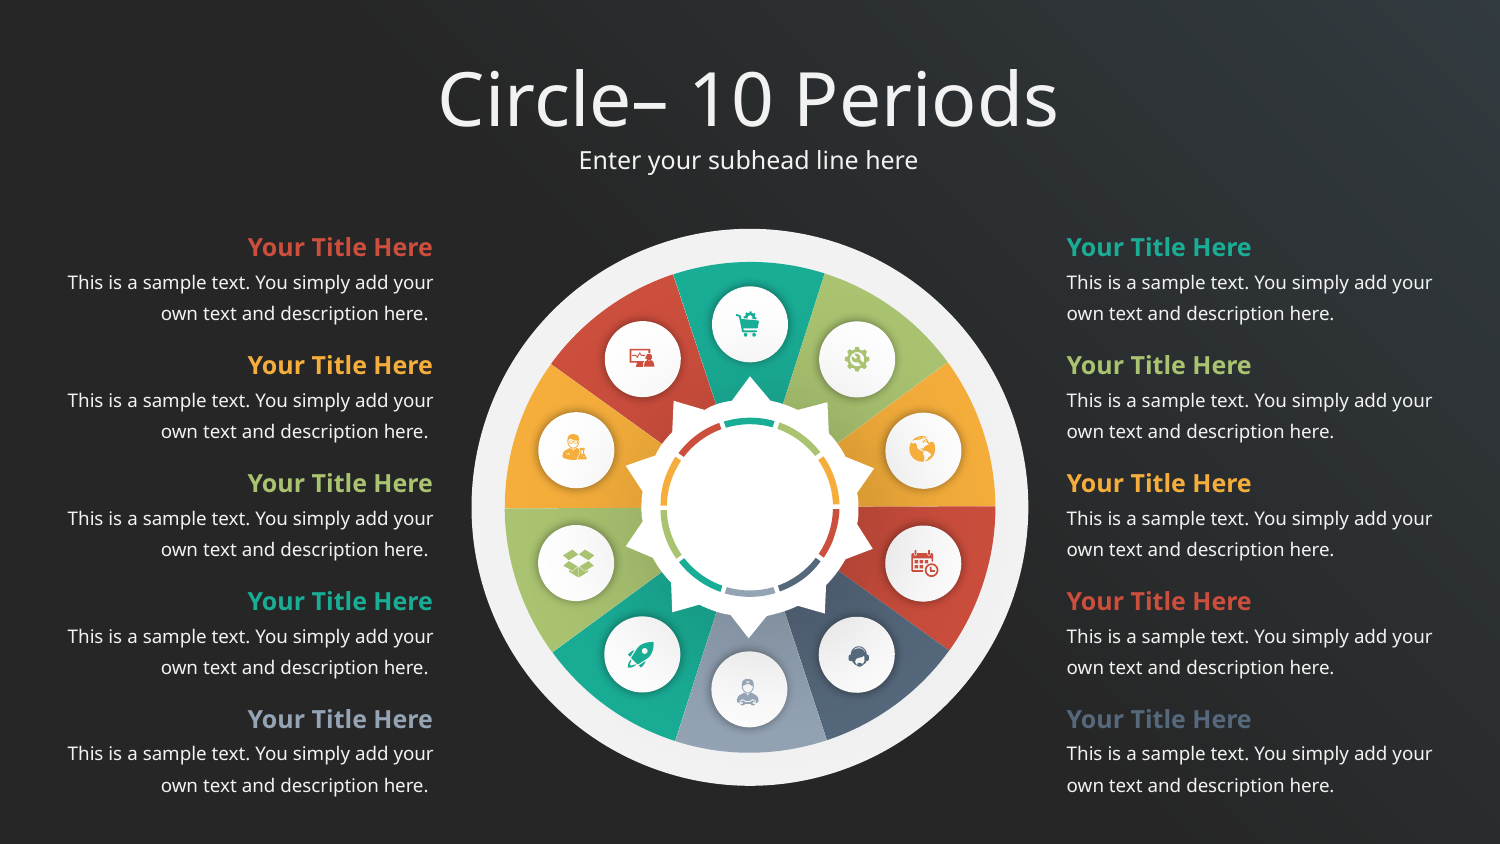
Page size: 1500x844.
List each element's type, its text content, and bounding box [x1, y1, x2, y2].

text_box Your Title Here This is a sample text. You simply add your own text and description here. [1068, 691, 1437, 797]
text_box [437, 195, 1063, 820]
text_box Your Title Here This is a sample text. You simply add your own text and description here. [63, 455, 432, 561]
text_box Your Title Here This is a sample text. You simply add your own text and description here. [1068, 219, 1437, 325]
text_box Your Title Here This is a sample text. You simply add your own text and description here. [63, 691, 432, 797]
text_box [736, 678, 759, 706]
text_box Your Title Here This is a sample text. You simply add your own text and description here. [63, 573, 432, 679]
title Circle– 10 Periods [62, 55, 1436, 138]
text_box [562, 433, 588, 461]
list Enter your subhead line here [62, 144, 1436, 174]
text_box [627, 641, 654, 668]
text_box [629, 348, 655, 368]
text_box Your Title Here This is a sample text. You simply add your own text and description here. [1068, 337, 1437, 443]
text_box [909, 435, 936, 462]
text_box Your Title Here This is a sample text. You simply add your own text and description here. [1068, 573, 1437, 679]
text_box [735, 311, 760, 337]
text_box Your Title Here This is a sample text. You simply add your own text and description here. [63, 337, 432, 443]
text_box Your Title Here This is a sample text. You simply add your own text and description here. [63, 219, 432, 325]
text_box Your Title Here This is a sample text. You simply add your own text and description here. [1068, 455, 1437, 561]
